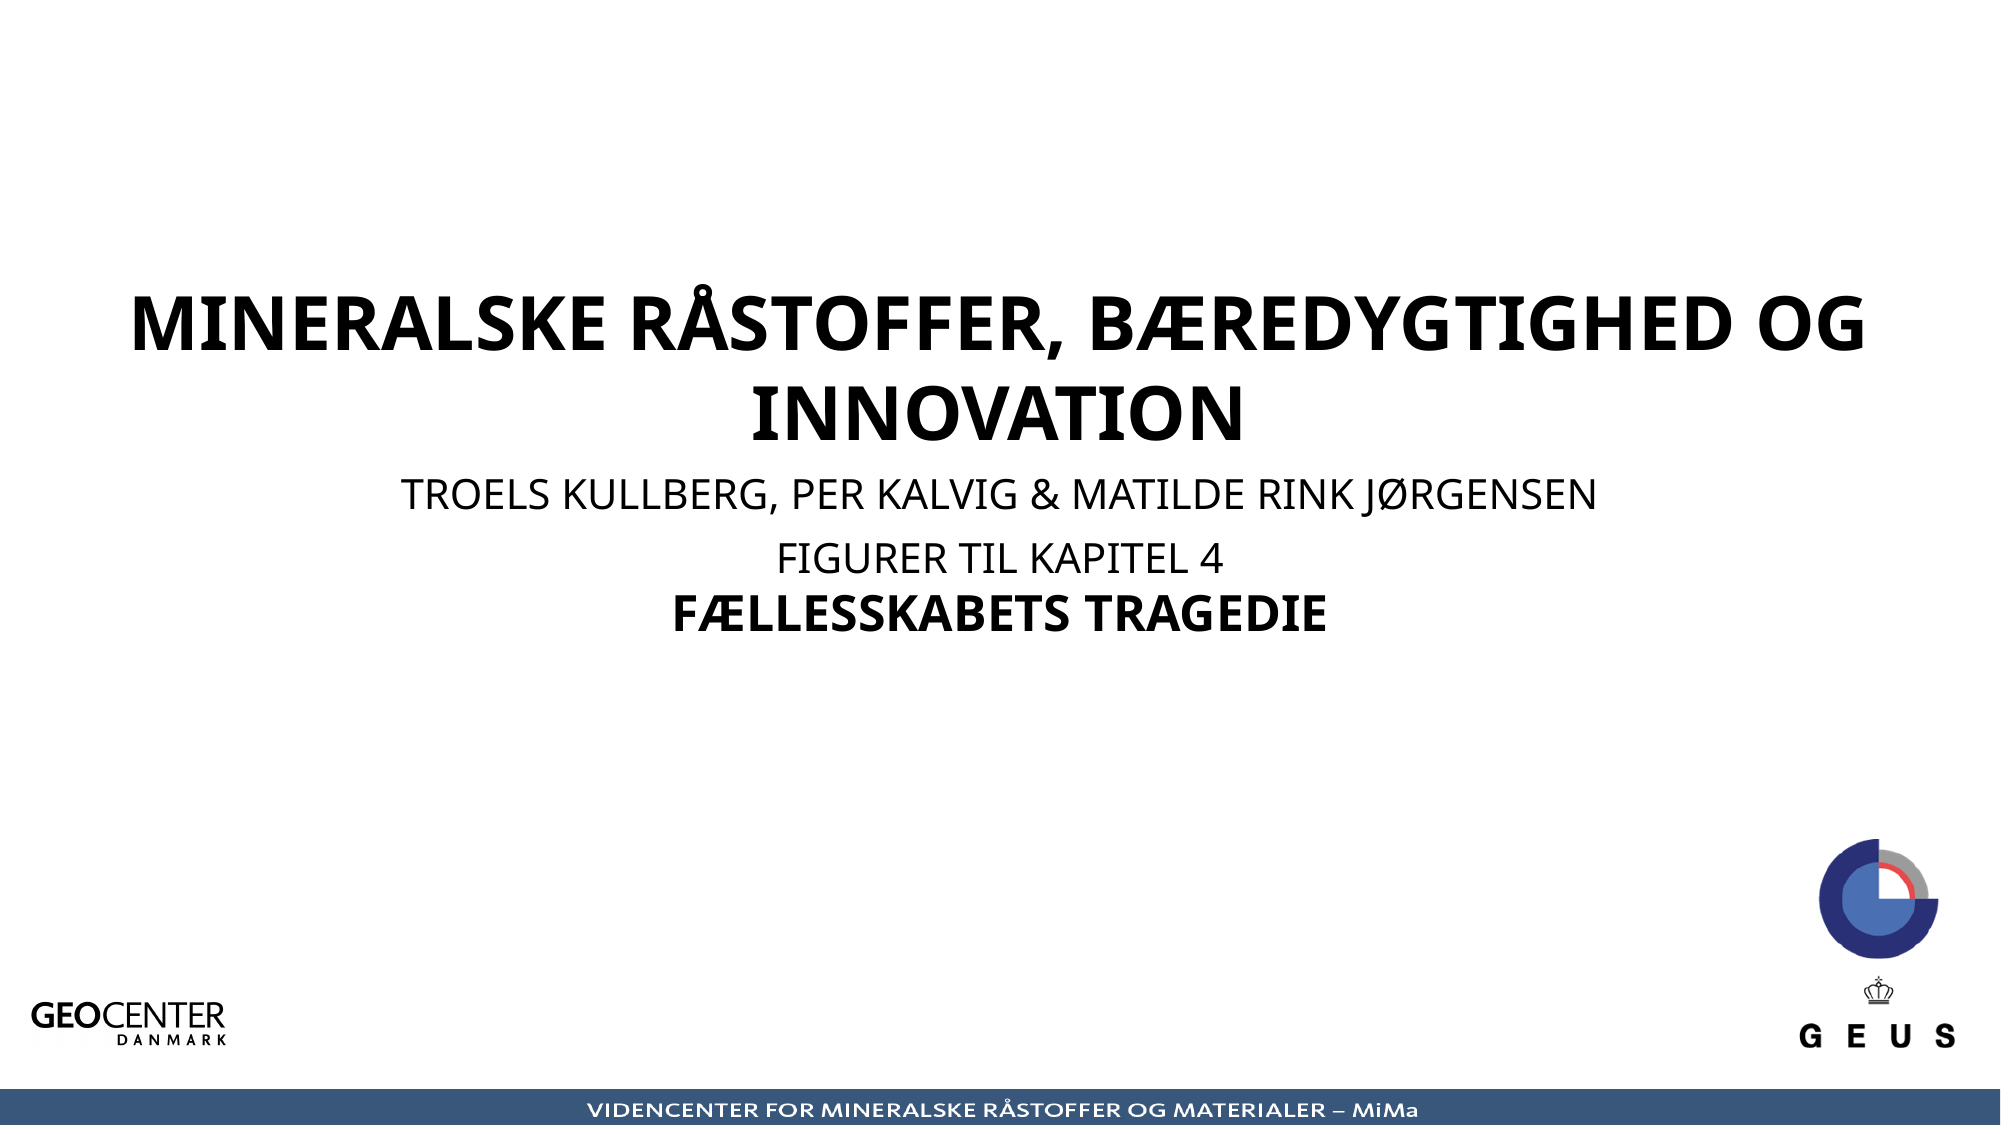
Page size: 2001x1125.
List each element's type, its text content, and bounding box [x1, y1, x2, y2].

text_box Figurer til kapitel 4 Fællesskabets tragedie [422, 528, 1578, 645]
text_box Mineralske råstoffer, bæredygtighed og innovation Troels Kullberg, Per Kalvig & Matilde Rink Jørgensen [103, 264, 1897, 529]
picture [0, 838, 2001, 1125]
picture [19, 996, 237, 1052]
